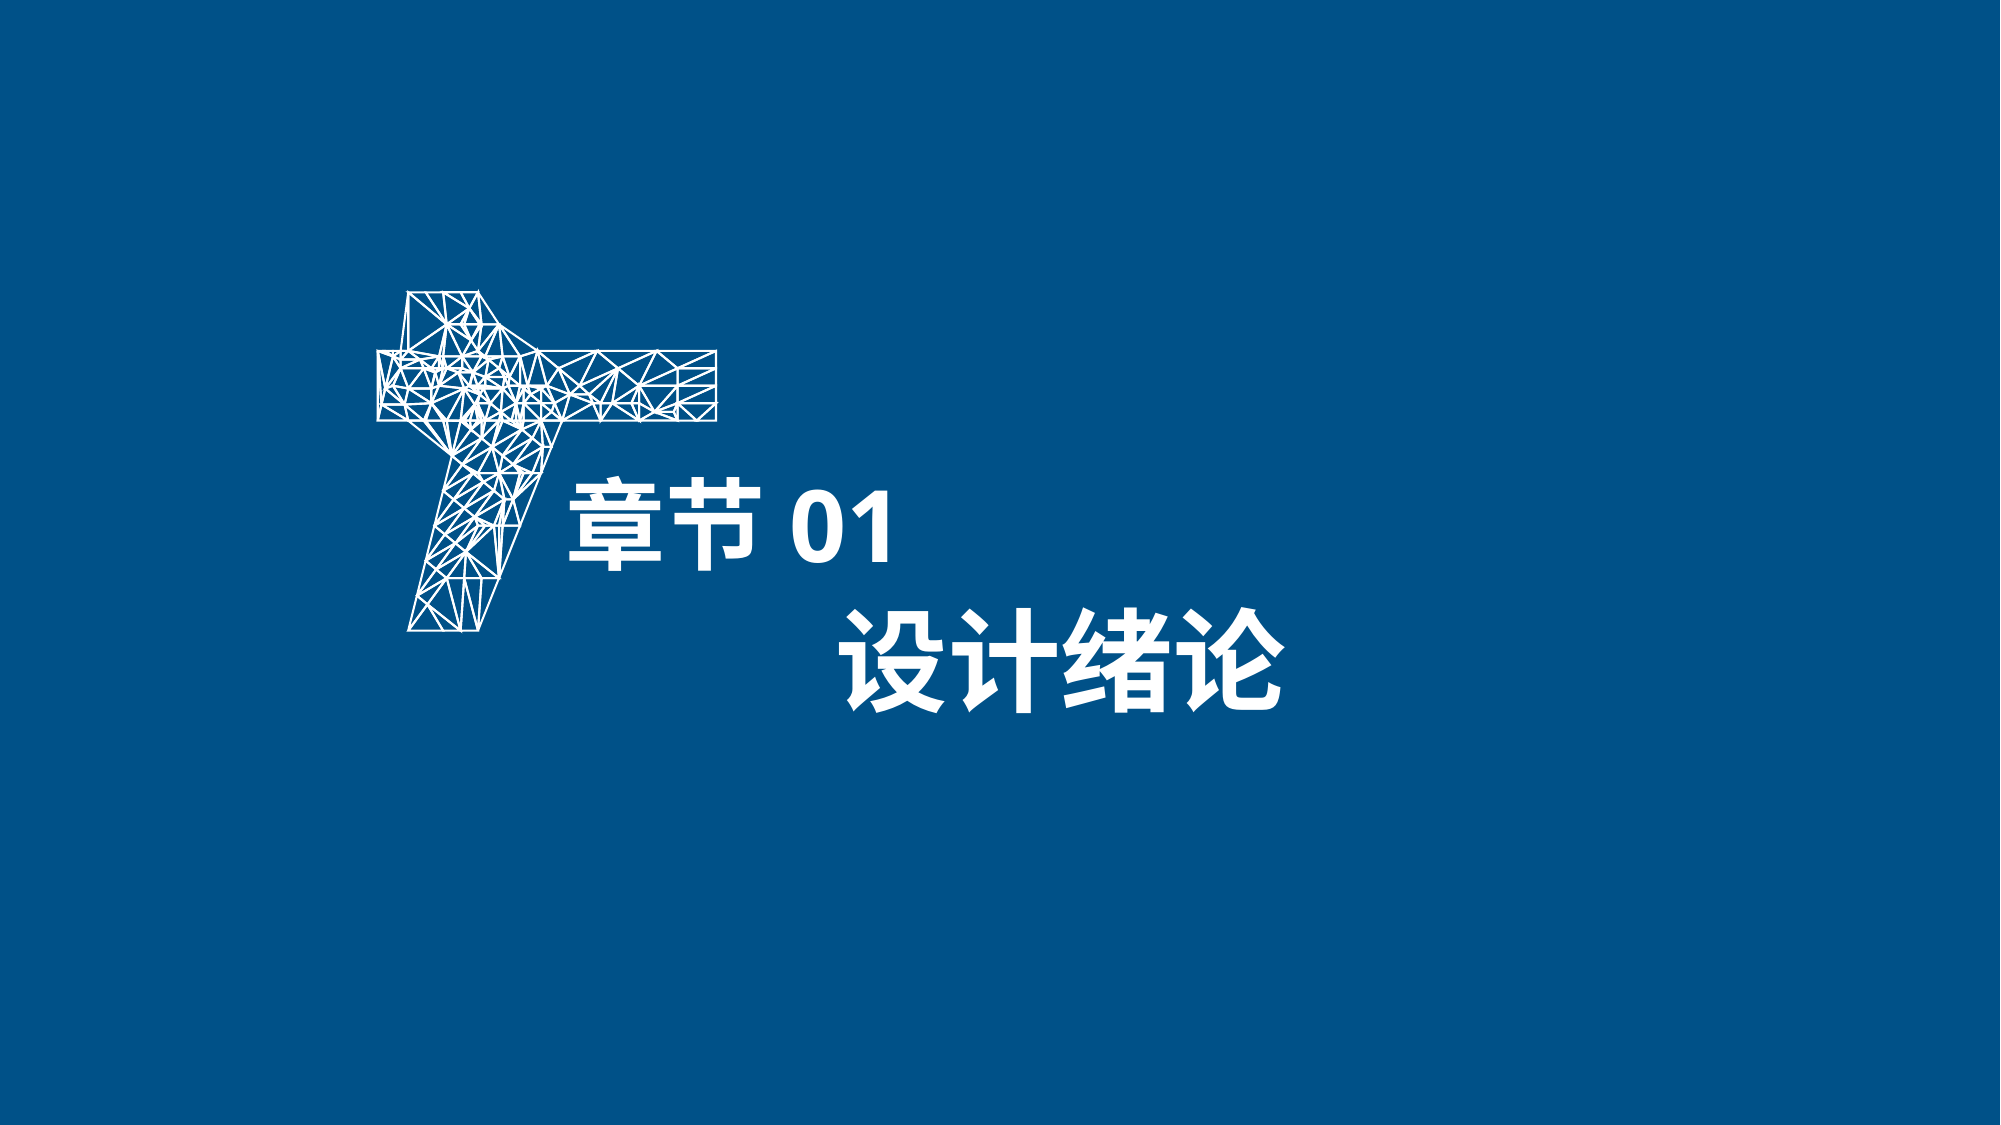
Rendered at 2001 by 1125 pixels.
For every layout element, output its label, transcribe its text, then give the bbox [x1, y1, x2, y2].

text_box 设计绪论 [820, 583, 1301, 734]
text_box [377, 292, 717, 631]
text_box 章节01 [717, 454, 920, 590]
